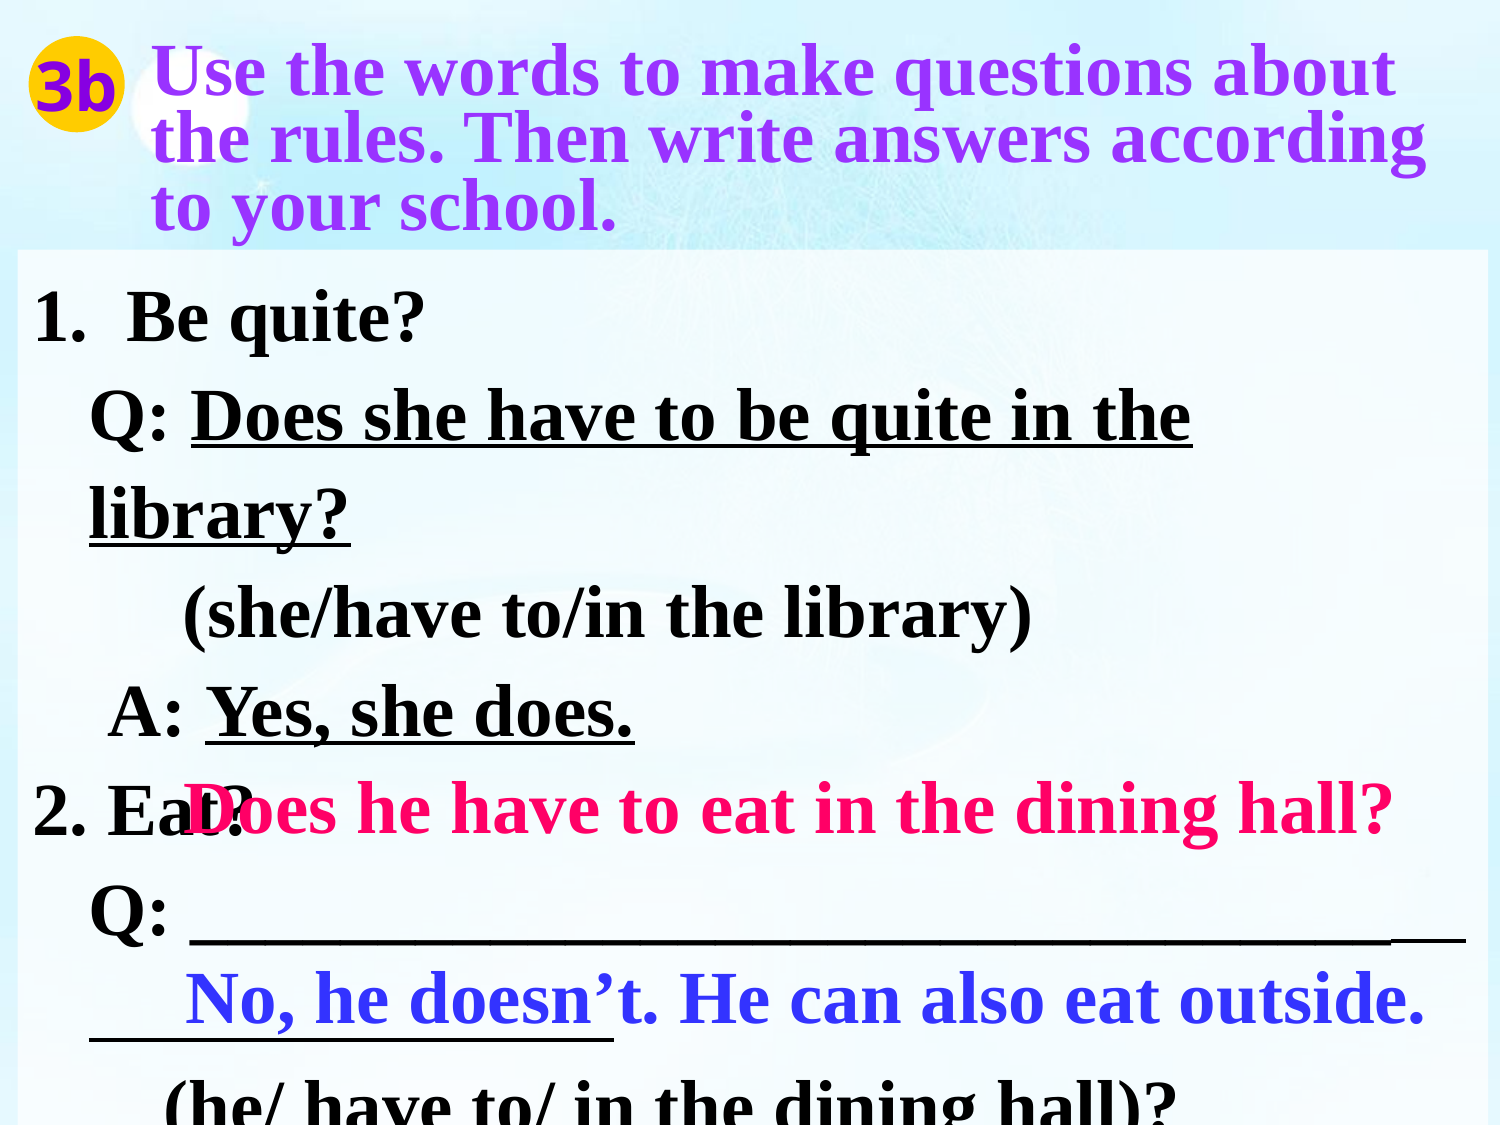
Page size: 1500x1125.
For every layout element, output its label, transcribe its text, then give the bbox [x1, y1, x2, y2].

text_box 1. Be quite? Q: Does she have to be quite in the library? (she/have to/in the library) A: Yes, she does. 2. Eat? Q: ________________________________ (he/ have to/ in the dining hall)? A: _________________________________ [17, 249, 1489, 1125]
picture [0, 0, 1500, 1125]
text_box Does he have to eat in the dining hall? [168, 751, 1412, 857]
text_box 3b [29, 36, 124, 132]
text_box Use the words to make questions about the rules. Then write answers according to your school. [135, 34, 1471, 249]
text_box No, he doesn’t. He can also eat outside. [171, 941, 1471, 1047]
